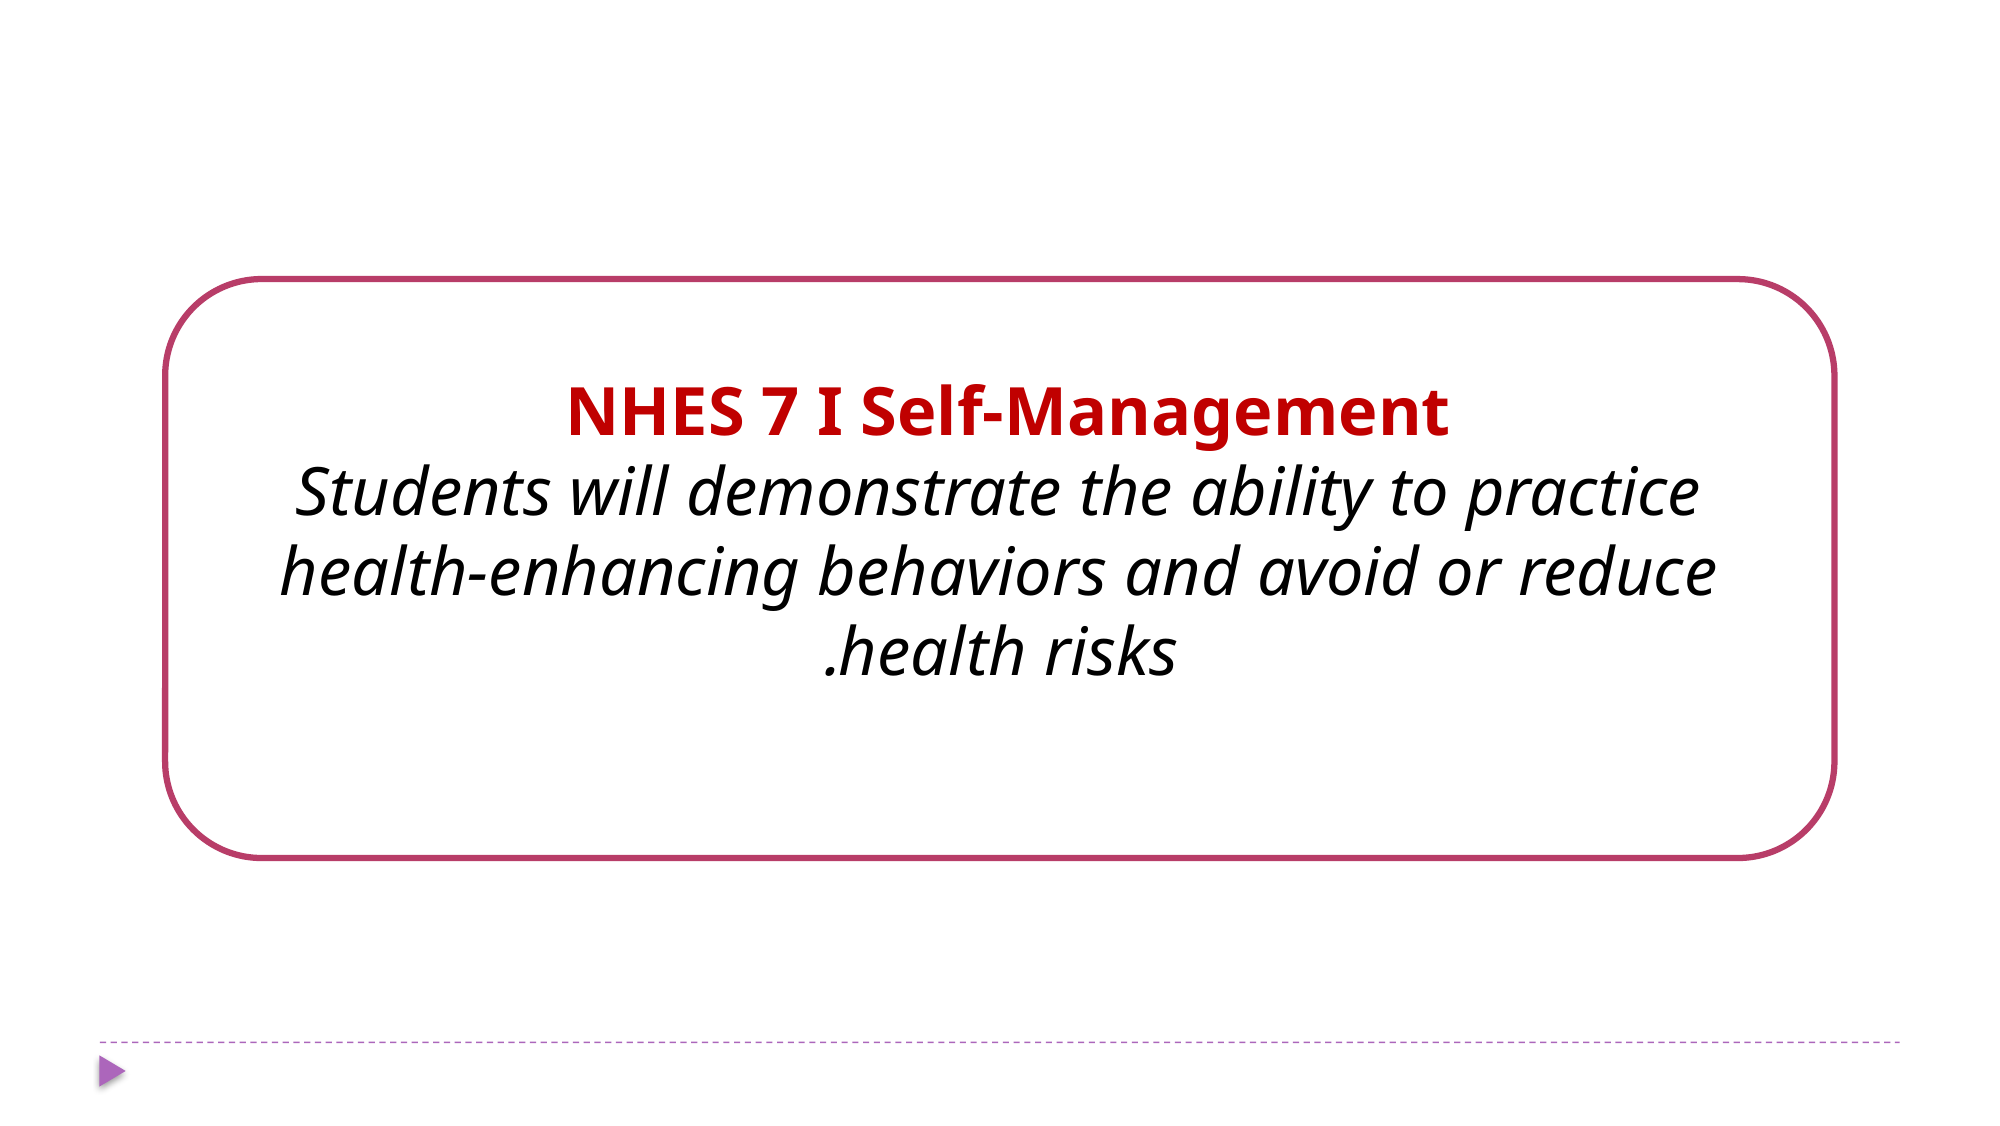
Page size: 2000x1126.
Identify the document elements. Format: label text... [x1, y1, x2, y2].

text_box NHES 7 I Self-Management Students will demonstrate the ability to practice health-enhancing behaviors and avoid or reduce health risks. [163, 277, 1836, 860]
